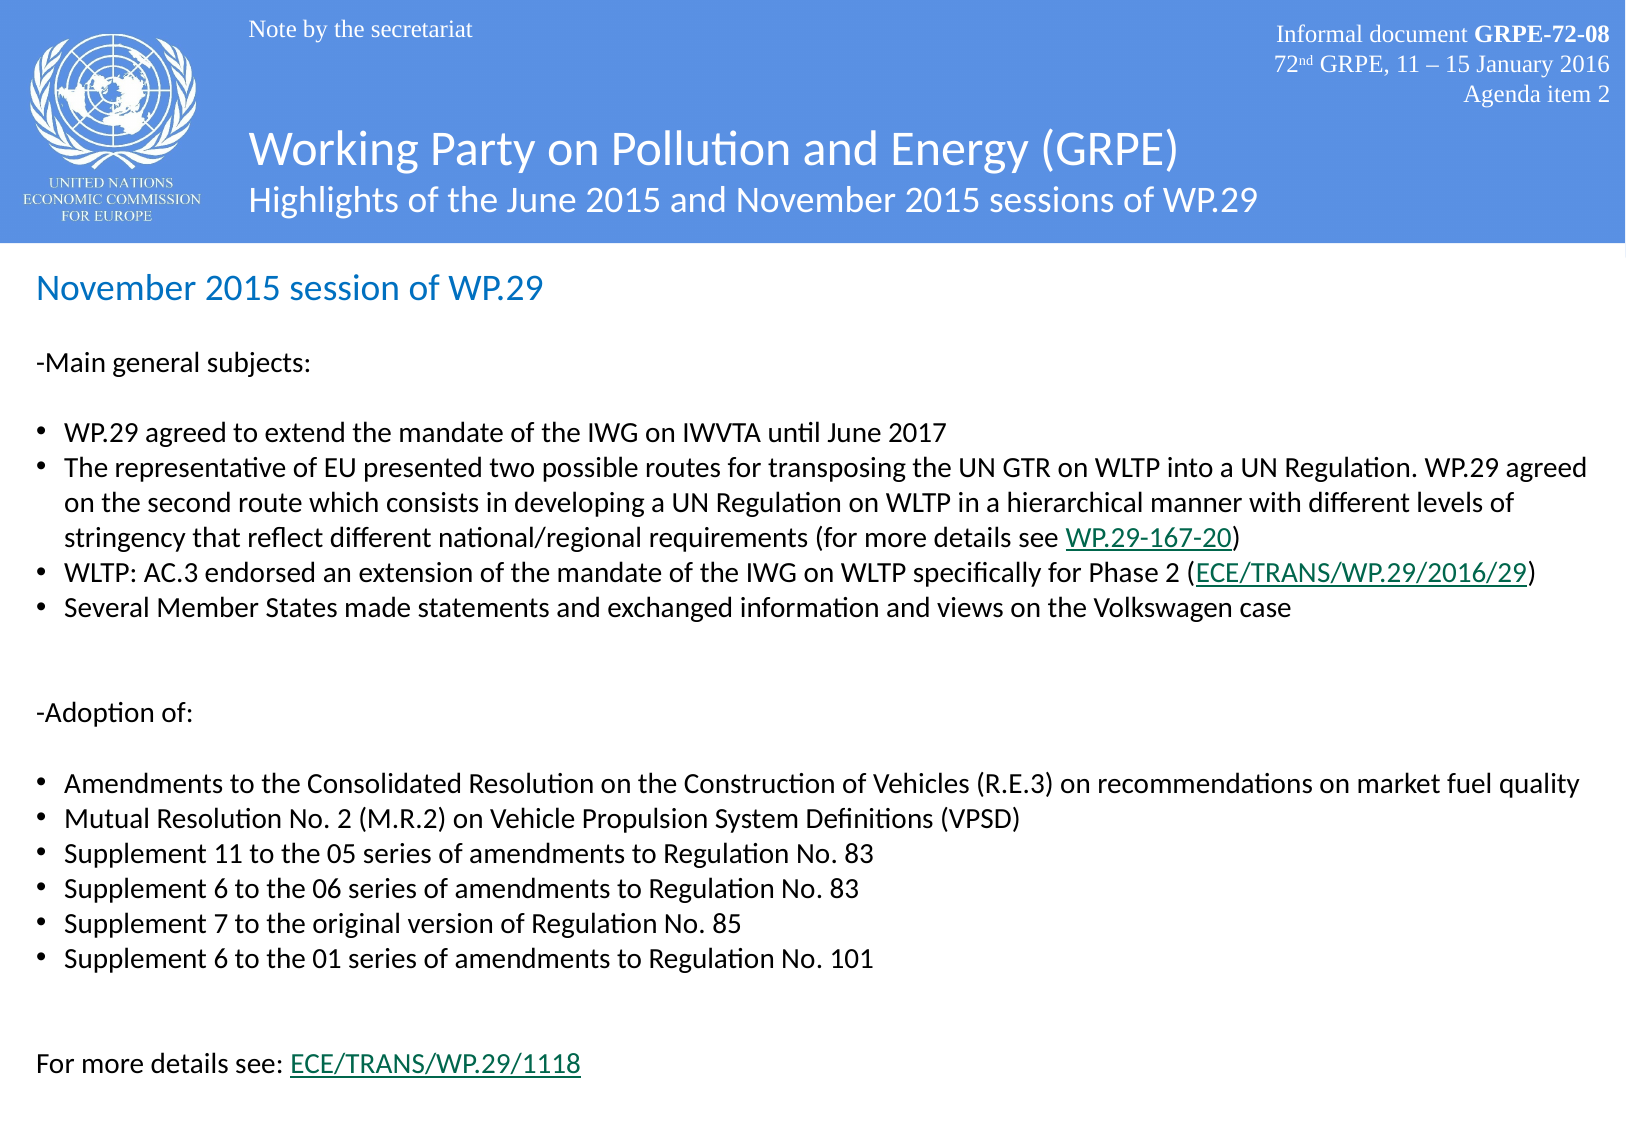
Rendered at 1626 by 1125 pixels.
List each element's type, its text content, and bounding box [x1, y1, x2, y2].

picture [0, 0, 1626, 1125]
list November 2015 session of WP.29 -Main general subjects: WP.29 agreed to extend the mandate of the IWG on IWVTA until June 2017 The representative of EU presented two possible routes for transposing the UN GTR on WLTP into a UN Regulation. WP.29 agreed on the second route which consists in developing a UN Regulation on WLTP in a hierarchical manner with different levels of stringency that reflect different national/regional requirements (for more details see WP.29-167-20) WLTP: AC.3 endorsed an extension of the mandate of the IWG on WLTP specifically for Phase 2 (ECE/TRANS/WP.29/2016/29) Several Member States made statements and exchanged information and views on the Volkswagen case -Adoption of: Amendments to the Consolidated Resolution on the Construction of Vehicles (R.E.3) on recommendations on market fuel quality Mutual Resolution No. 2 (M.R.2) on Vehicle Propulsion System Definitions (VPSD) Supplement 11 to the 05 series of amendments to Regulation No. 83 Supplement 6 to the 06 series of amendments to Regulation No. 83 Supplement 7 to the original version of Regulation No. 85 Supplement 6 to the 01 series of amendments to Regulation No. 101 For more details see: ECE/TRANS/WP.29/1118 [21, 255, 1604, 1125]
text_box Informal document GRPE-72-08 72nd GRPE, 11 – 15 January 2016 Agenda item 2 [1073, 10, 1625, 115]
text_box Note by the secretariat [233, 4, 697, 50]
title Working Party on Pollution and Energy (GRPE) Highlights of the June 2015 and November 2015 sessions of WP.29 [233, 68, 1593, 255]
